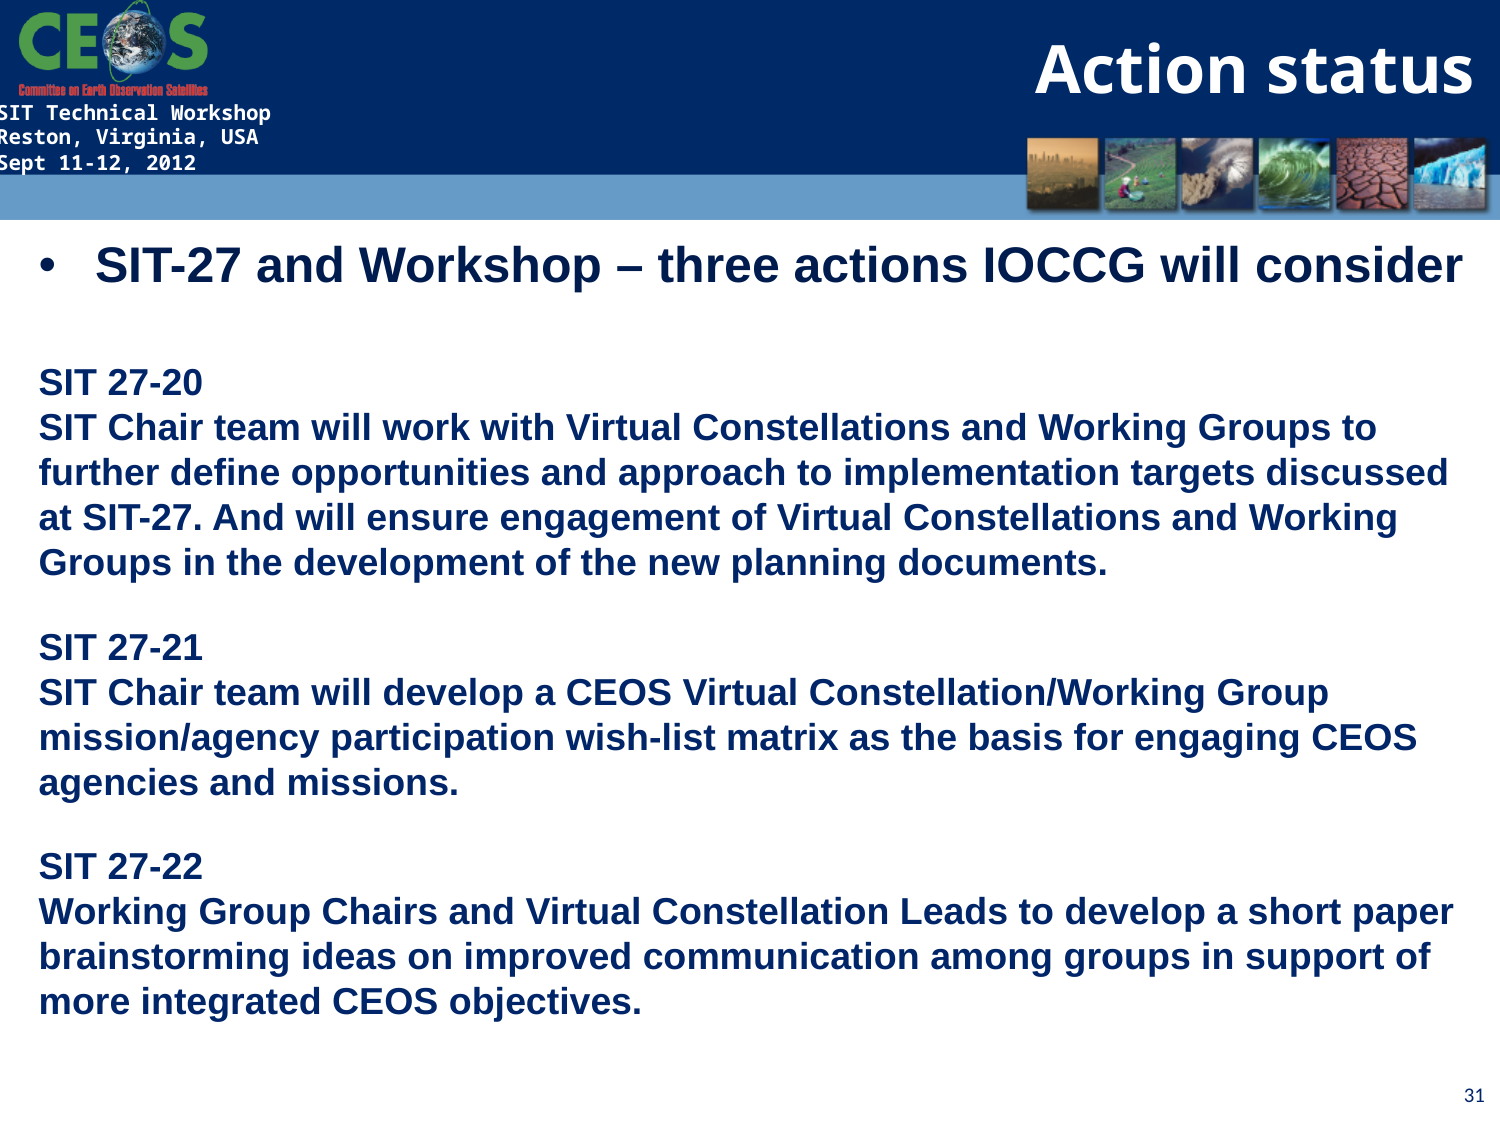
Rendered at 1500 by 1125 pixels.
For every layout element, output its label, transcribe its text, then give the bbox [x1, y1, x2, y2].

slide_number 31 [1187, 1074, 1500, 1125]
text_box SIT-27 and Workshop – three actions IOCCG will consider SIT 27-20 SIT Chair team will work with Virtual Constellations and Working Groups to further define opportunities and approach to implementation targets discussed at SIT-27. And will ensure engagement of Virtual Constellations and Working Groups in the development of the new planning documents. SIT 27-21 SIT Chair team will develop a CEOS Virtual Constellation/Working Group mission/agency participation wish-list matrix as the basis for engaging CEOS agencies and missions. SIT 27-22 Working Group Chairs and Virtual Constellation Leads to develop a short paper brainstorming ideas on improved communication among groups in support of more integrated CEOS objectives. [24, 232, 1500, 1074]
title Action status [216, 16, 1491, 117]
picture [0, 0, 1500, 220]
